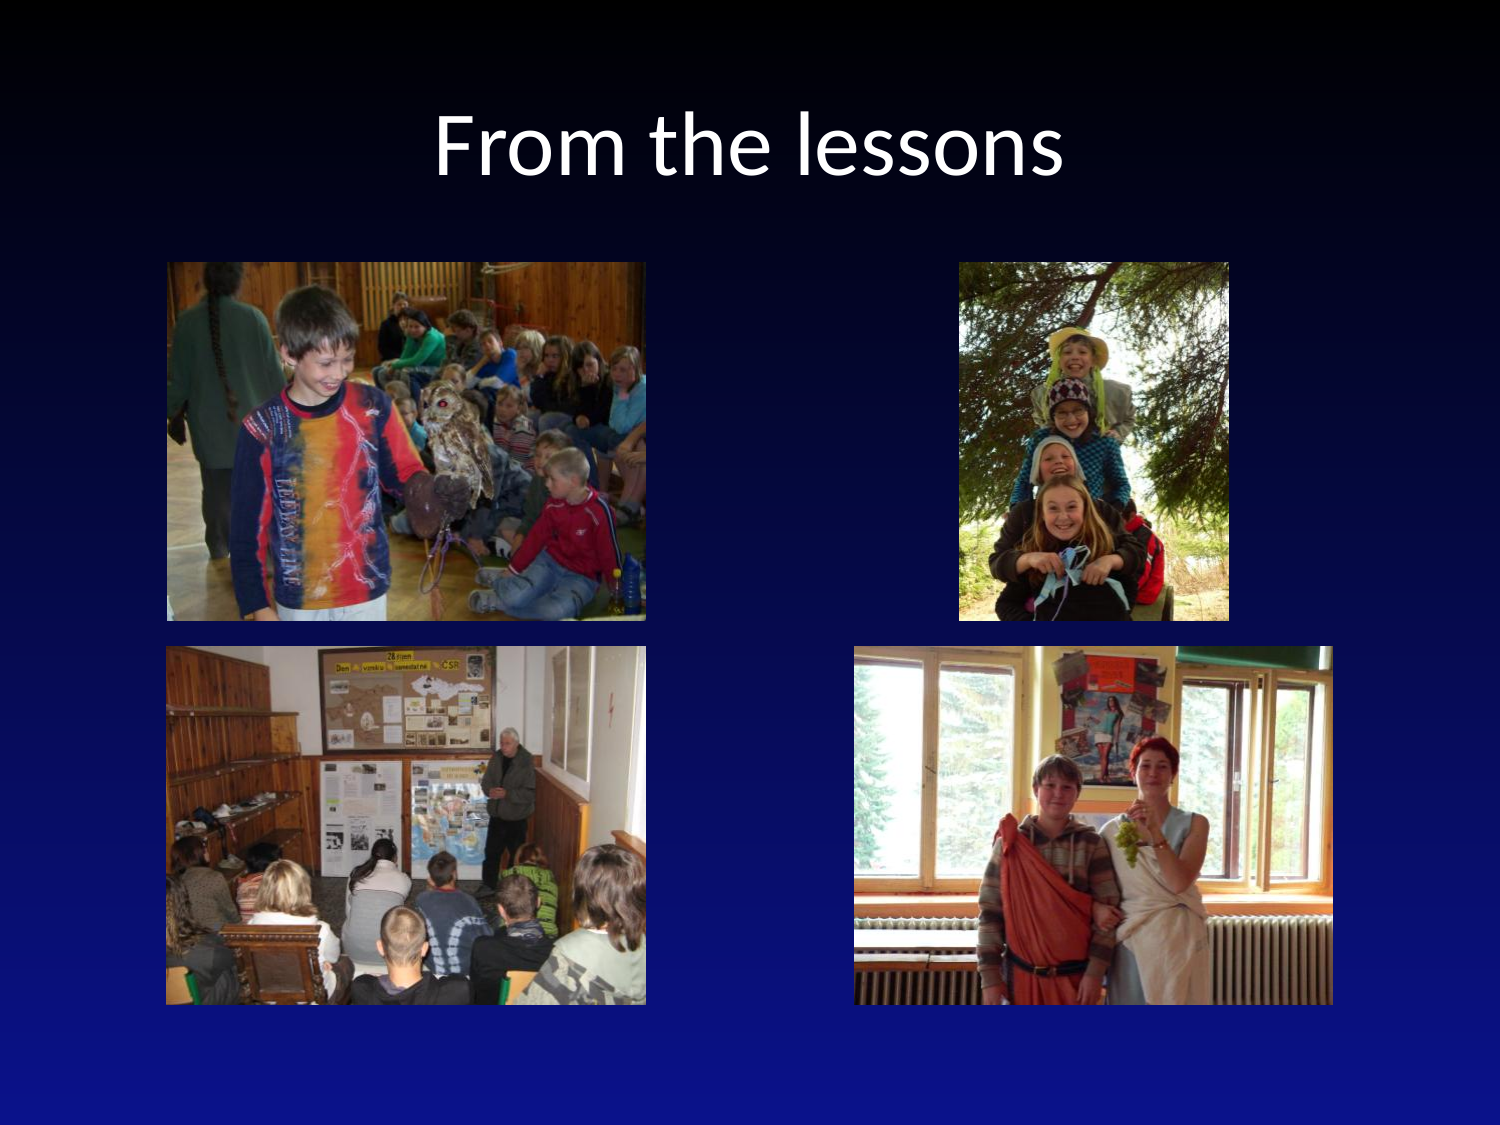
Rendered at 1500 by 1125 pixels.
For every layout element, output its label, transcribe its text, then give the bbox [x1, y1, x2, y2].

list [854, 645, 1334, 1006]
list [166, 262, 646, 622]
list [166, 645, 646, 1006]
title From the lessons [74, 44, 1426, 233]
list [958, 262, 1229, 622]
